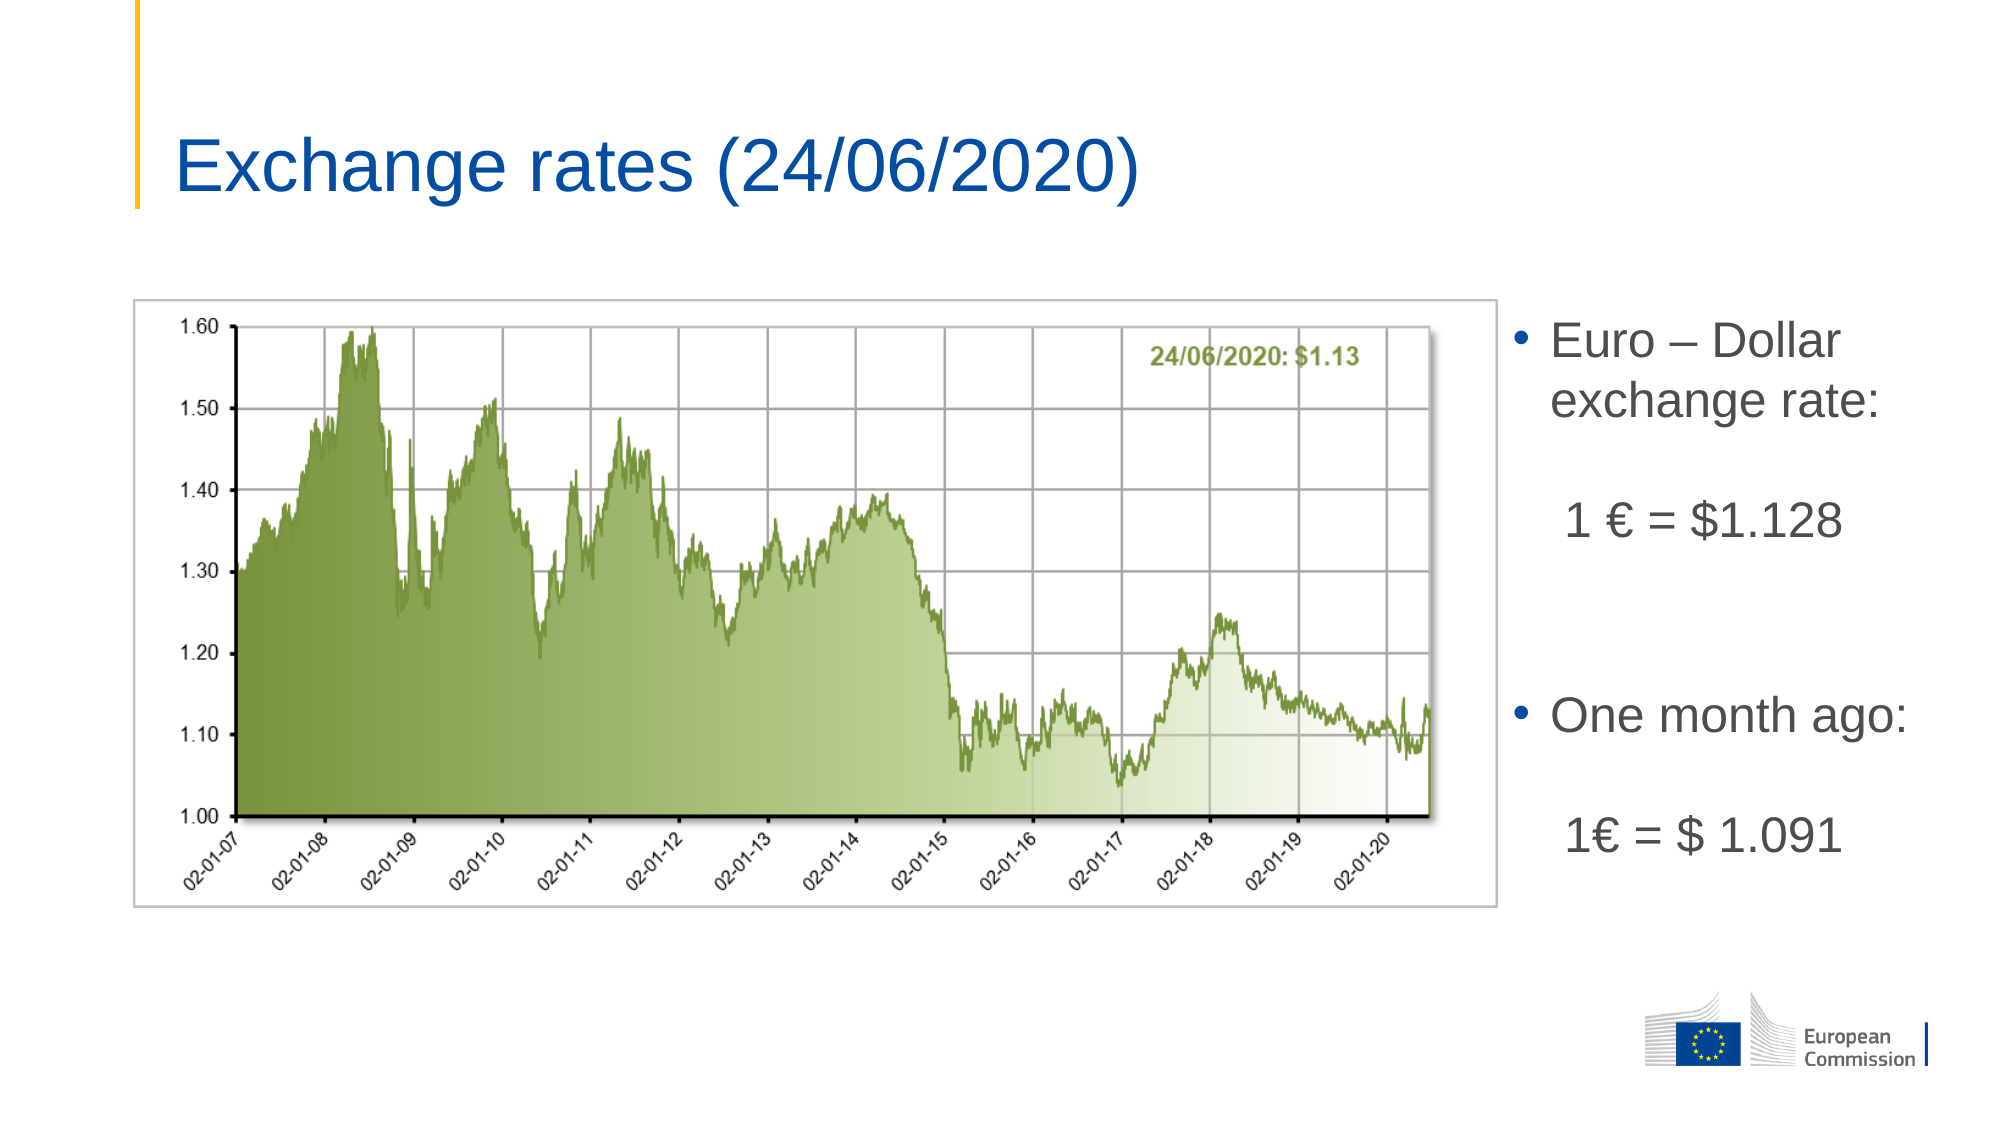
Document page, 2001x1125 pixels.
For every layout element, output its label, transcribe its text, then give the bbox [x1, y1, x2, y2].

title Exchange rates (24/06/2020) [159, 79, 1885, 208]
picture [133, 299, 1498, 908]
picture [1645, 991, 1928, 1066]
list Euro – Dollar exchange rate: 1 € = $1.128 One month ago: 1€ = $ 1.091 [1497, 299, 1925, 917]
